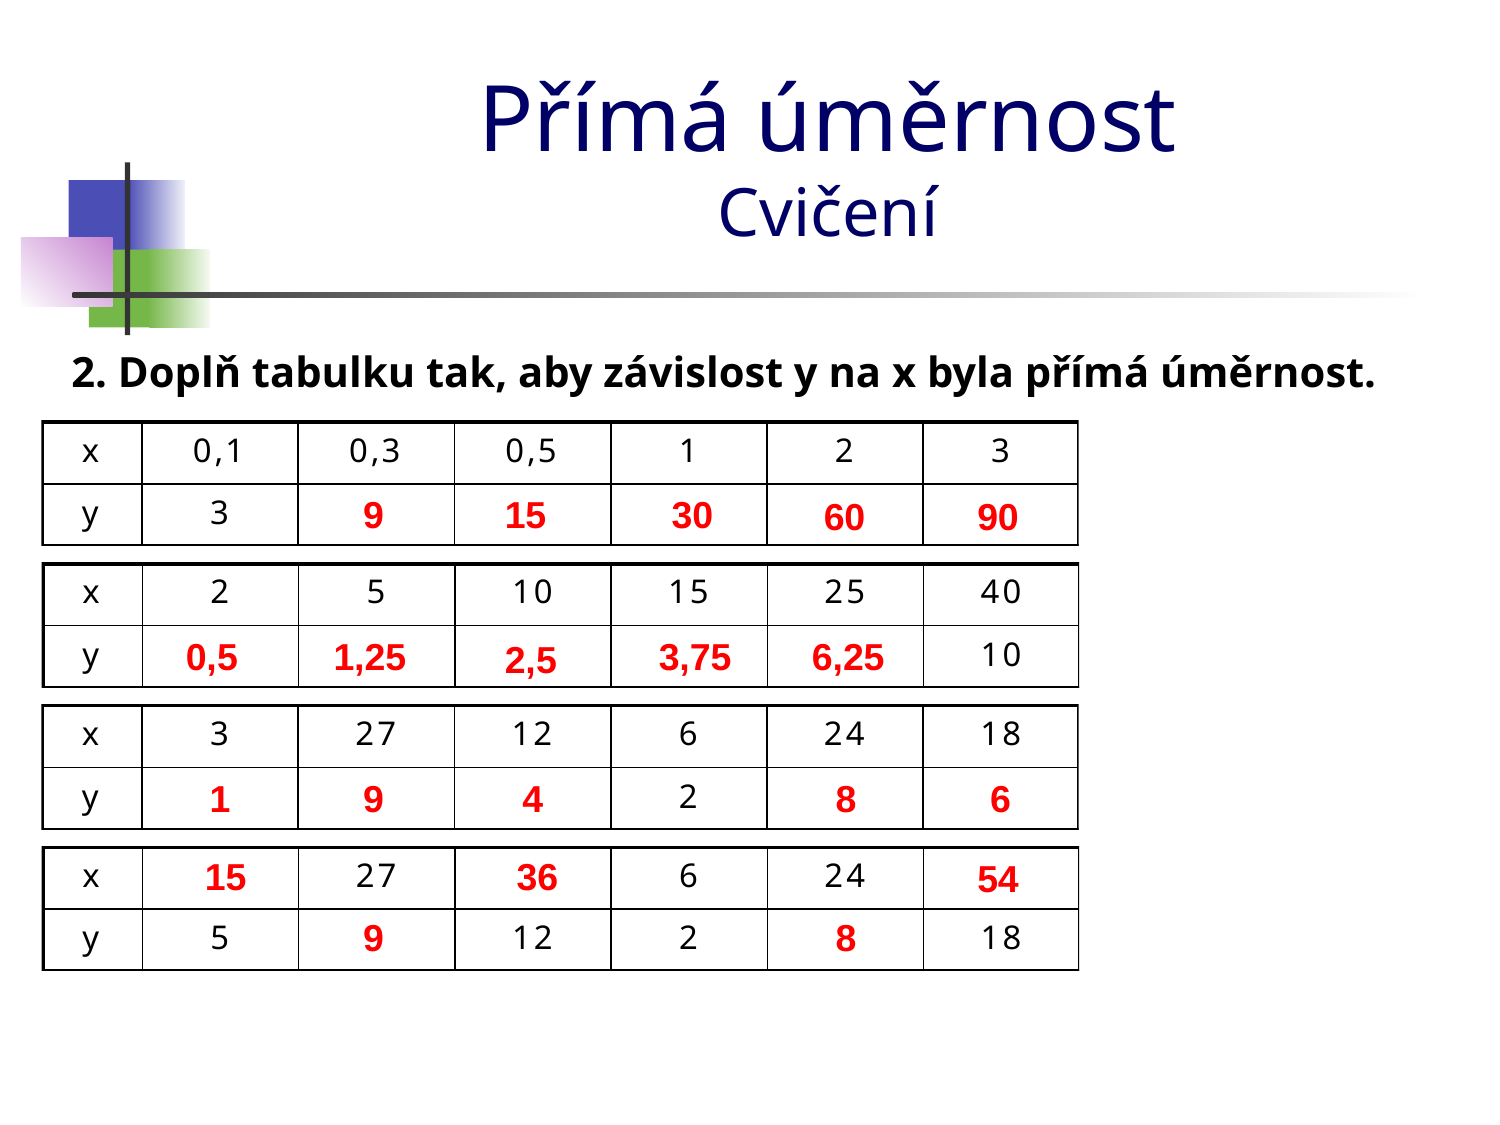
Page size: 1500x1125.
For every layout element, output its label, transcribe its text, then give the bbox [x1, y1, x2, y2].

picture [41, 703, 1081, 831]
title Přímá úměrnost Cvičení [188, 34, 1468, 276]
list 2. Doplň tabulku tak, aby závislost y na x byla přímá úměrnost. [41, 337, 1448, 457]
picture [41, 562, 1081, 690]
picture [41, 420, 1081, 548]
picture [41, 845, 1081, 973]
